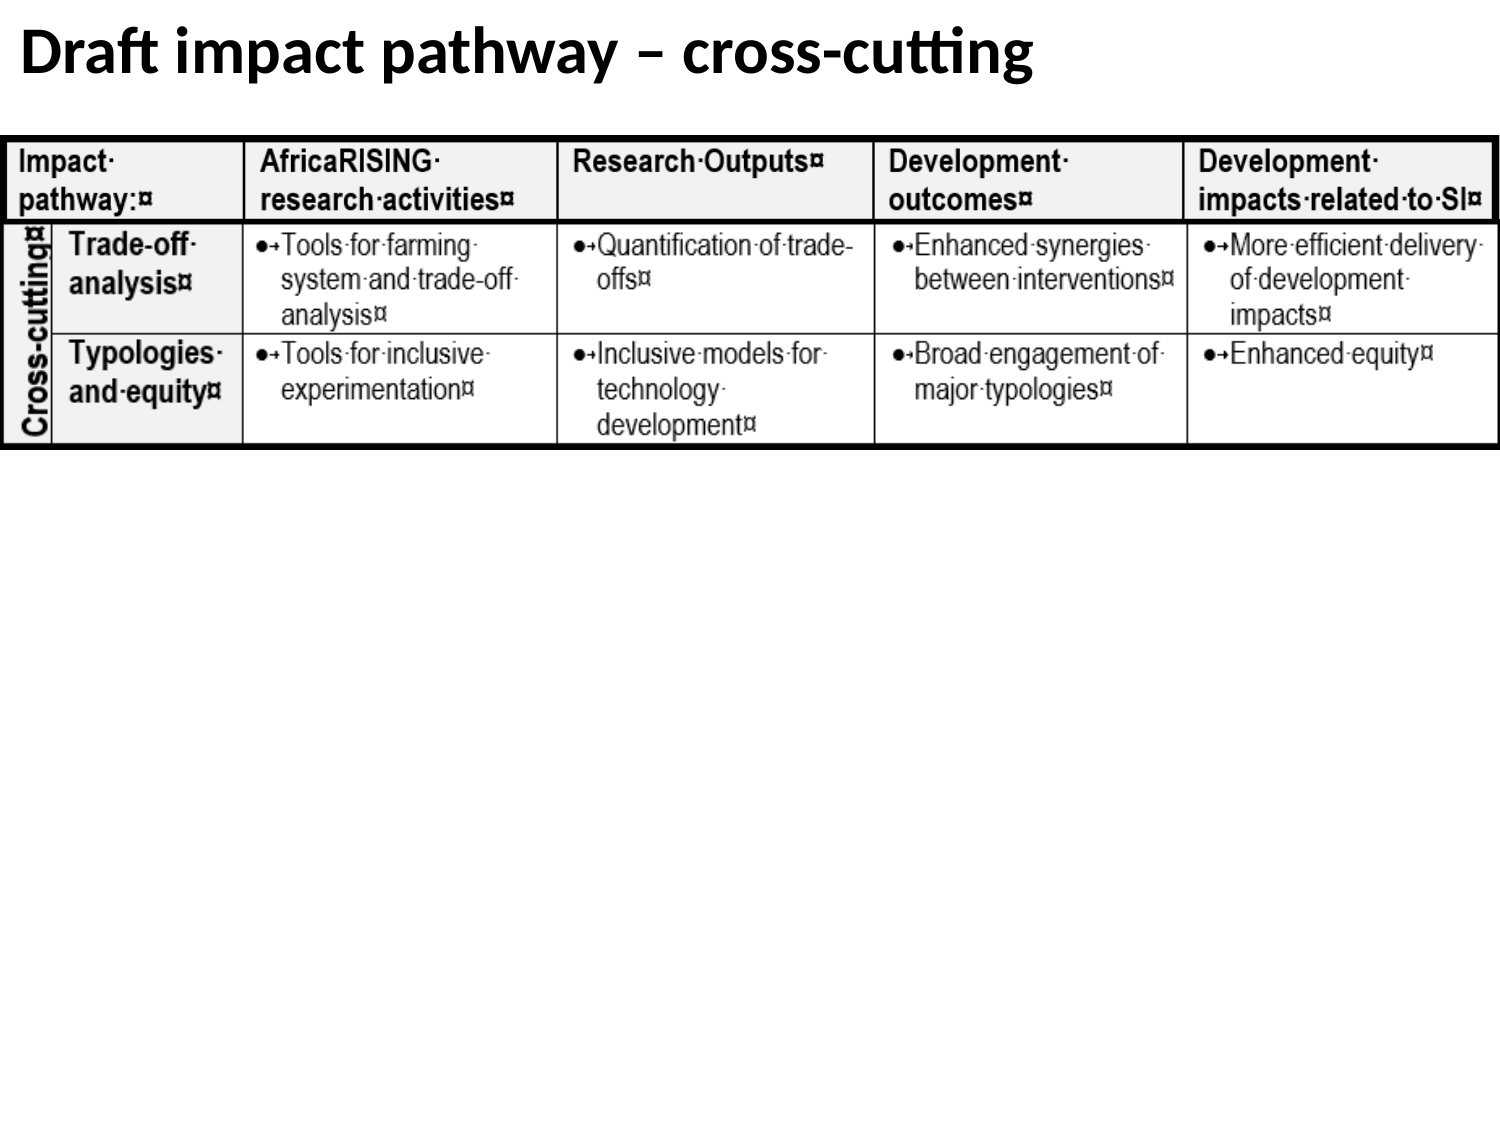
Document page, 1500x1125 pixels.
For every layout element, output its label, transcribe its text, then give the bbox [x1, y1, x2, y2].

picture [0, 135, 1500, 450]
text_box Draft impact pathway – cross-cutting [6, 0, 1050, 95]
